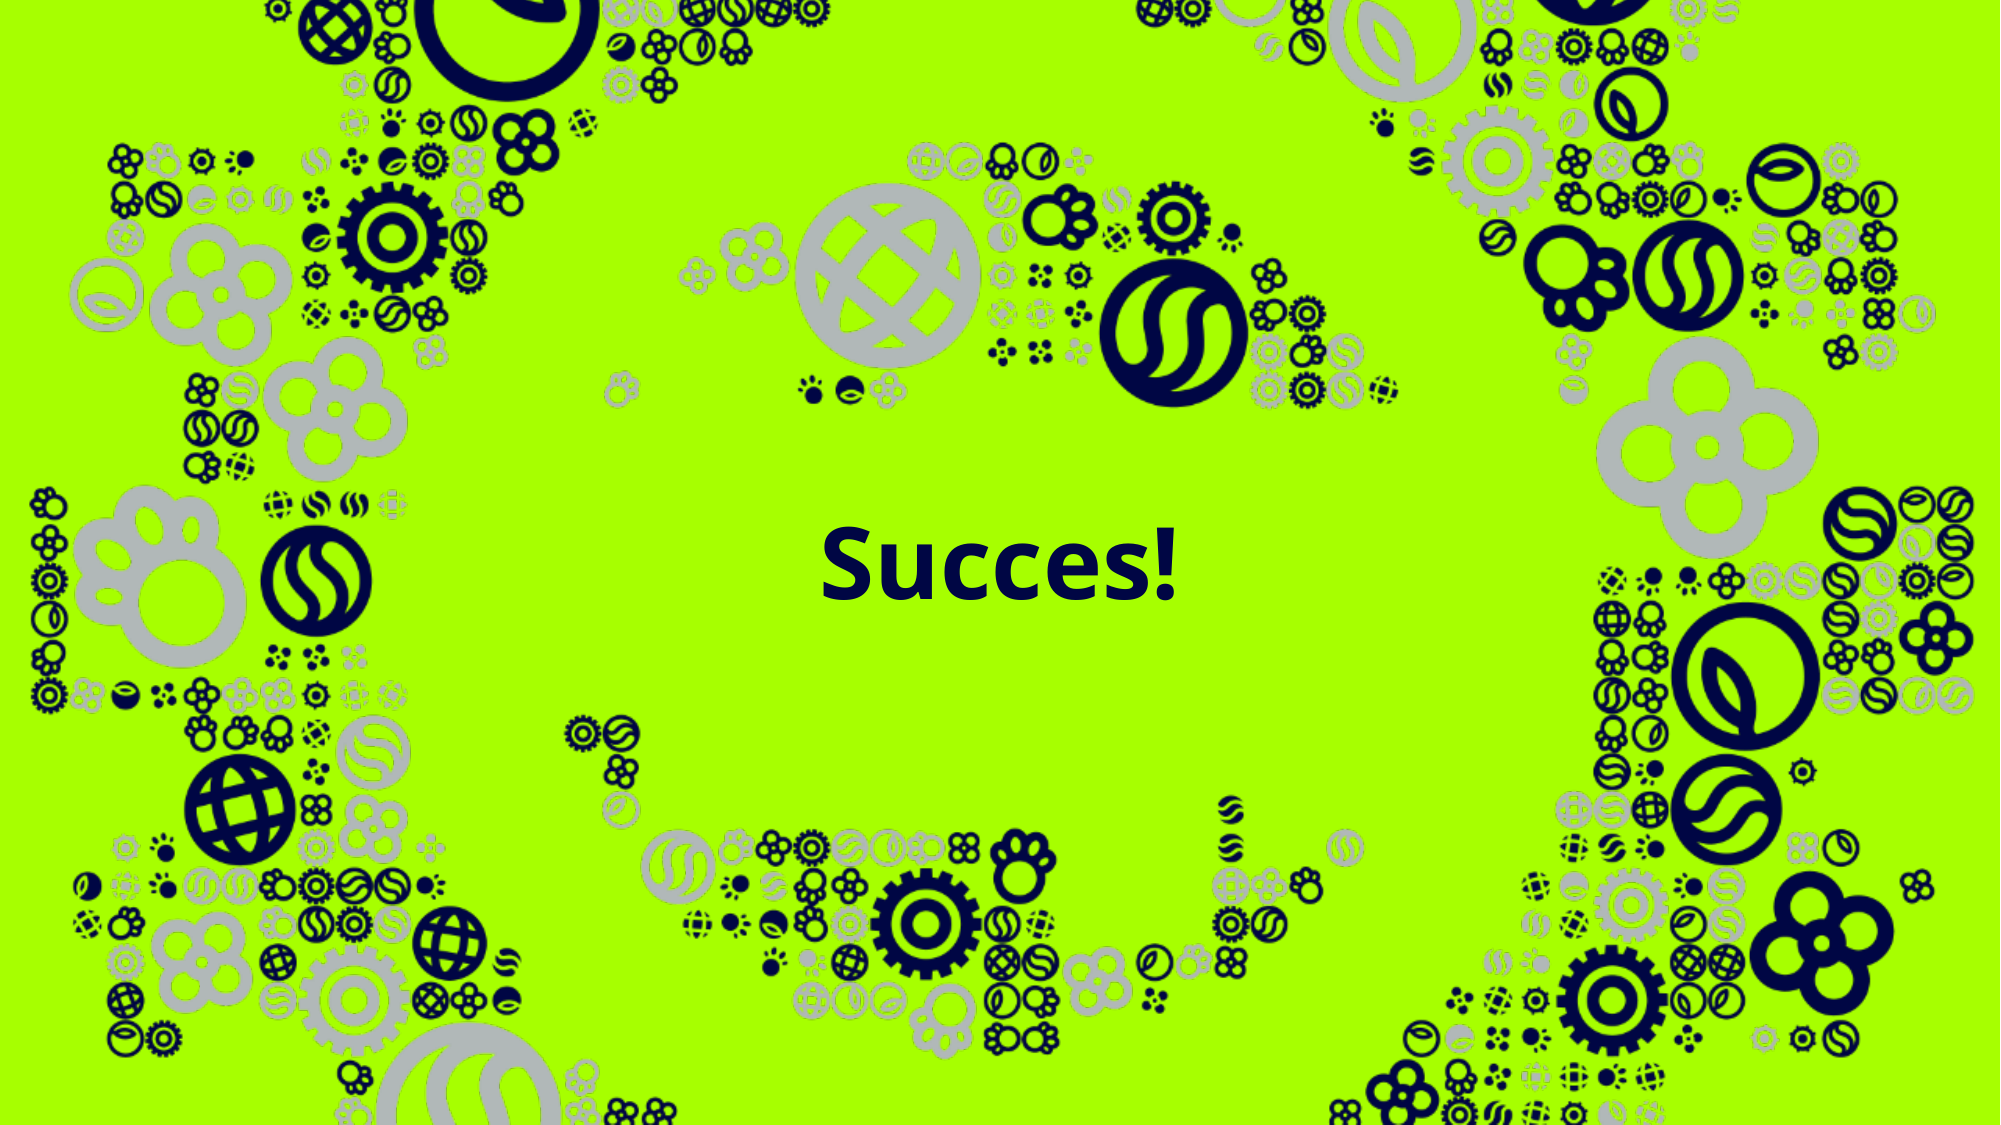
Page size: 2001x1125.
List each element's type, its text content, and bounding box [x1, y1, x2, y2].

picture [0, 0, 2000, 1125]
title Succes! [425, 469, 1575, 660]
